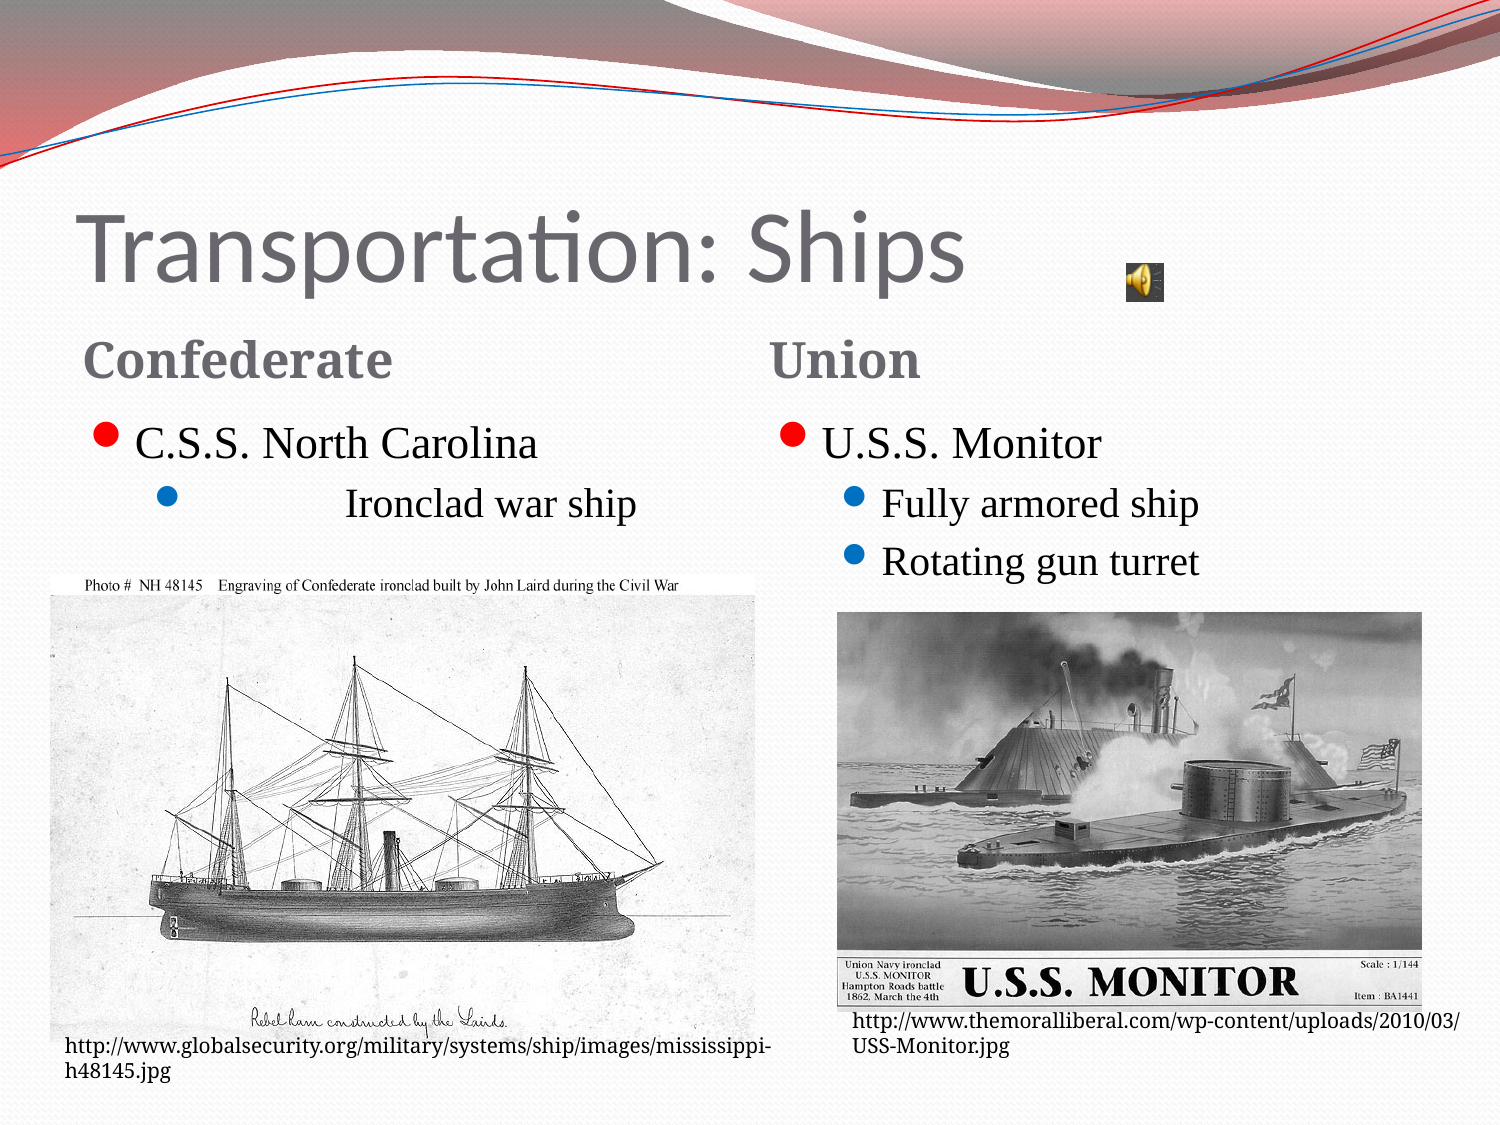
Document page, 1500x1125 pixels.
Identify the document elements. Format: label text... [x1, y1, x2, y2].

picture [837, 612, 1422, 1013]
picture [1124, 262, 1166, 303]
text_box http://www.themoralliberal.com/wp-content/uploads/2010/03/USS-Monitor.jpg [837, 999, 1500, 1065]
picture [49, 574, 755, 1042]
title Transportation: Ships [75, 115, 1425, 303]
list U.S.S. Monitor Fully armored ship Rotating gun turret [761, 412, 1425, 1044]
text_box http://www.globalsecurity.org/military/systems/ship/images/mississippi-h48145.jpg [49, 1024, 800, 1090]
list Confederate [75, 304, 738, 412]
list C.S.S. North Carolina Ironclad war ship [75, 412, 738, 574]
list Union [761, 305, 1425, 412]
